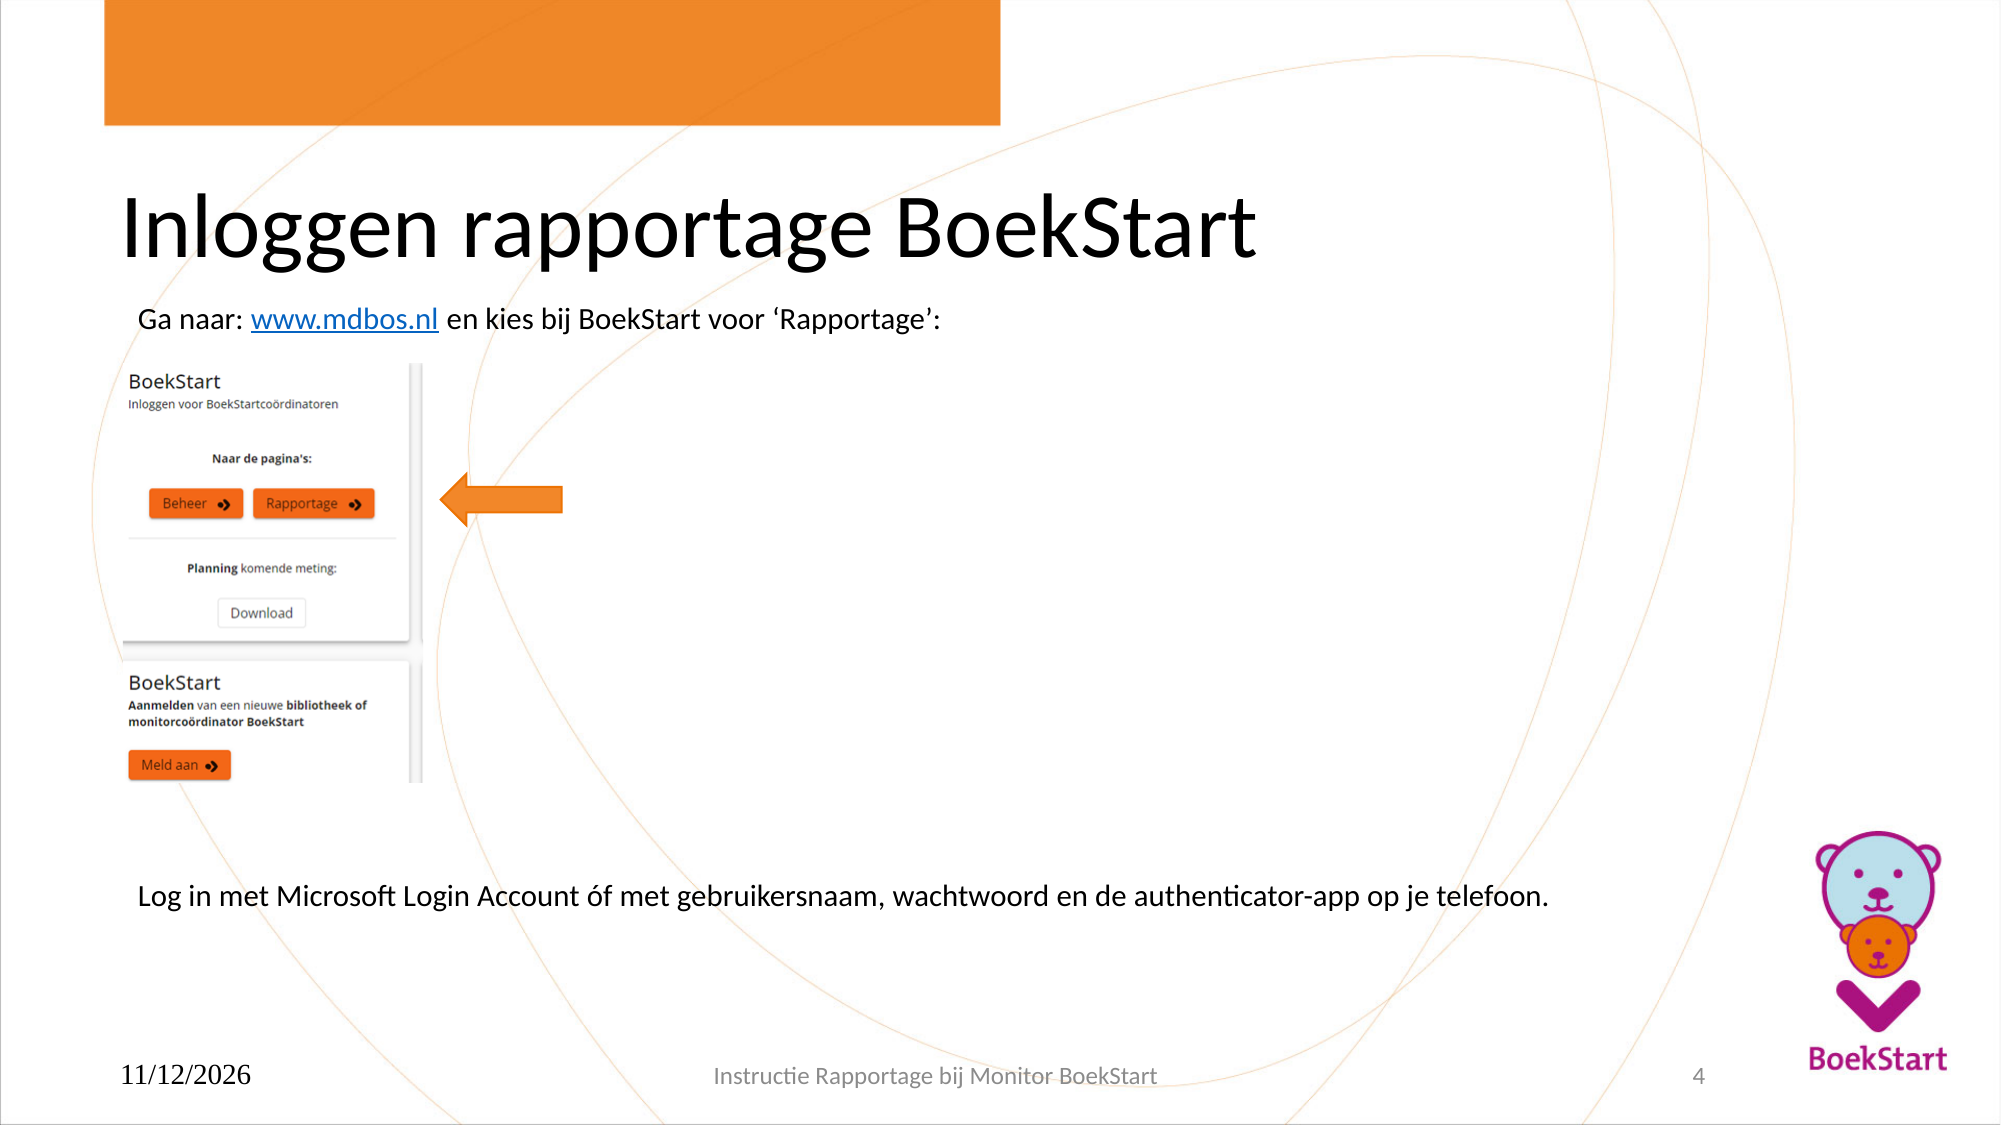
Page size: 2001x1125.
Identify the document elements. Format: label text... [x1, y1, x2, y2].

text_box [439, 471, 563, 528]
list Ga naar: www.mdbos.nl en kies bij BoekStart voor ‘Rapportage’: Log in met Microsoft Login Account óf met gebruikersnaam, wachtwoord en de authenticator-app op je telefoon. [122, 290, 1775, 996]
title Inloggen rapportage BoekStart [105, 158, 1863, 297]
footer Instructie Rapportage bij Monitor BoekStart [486, 1044, 1386, 1105]
picture [0, 0, 2001, 1125]
slide_number 4 [1623, 1044, 1775, 1105]
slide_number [105, 1042, 452, 1103]
